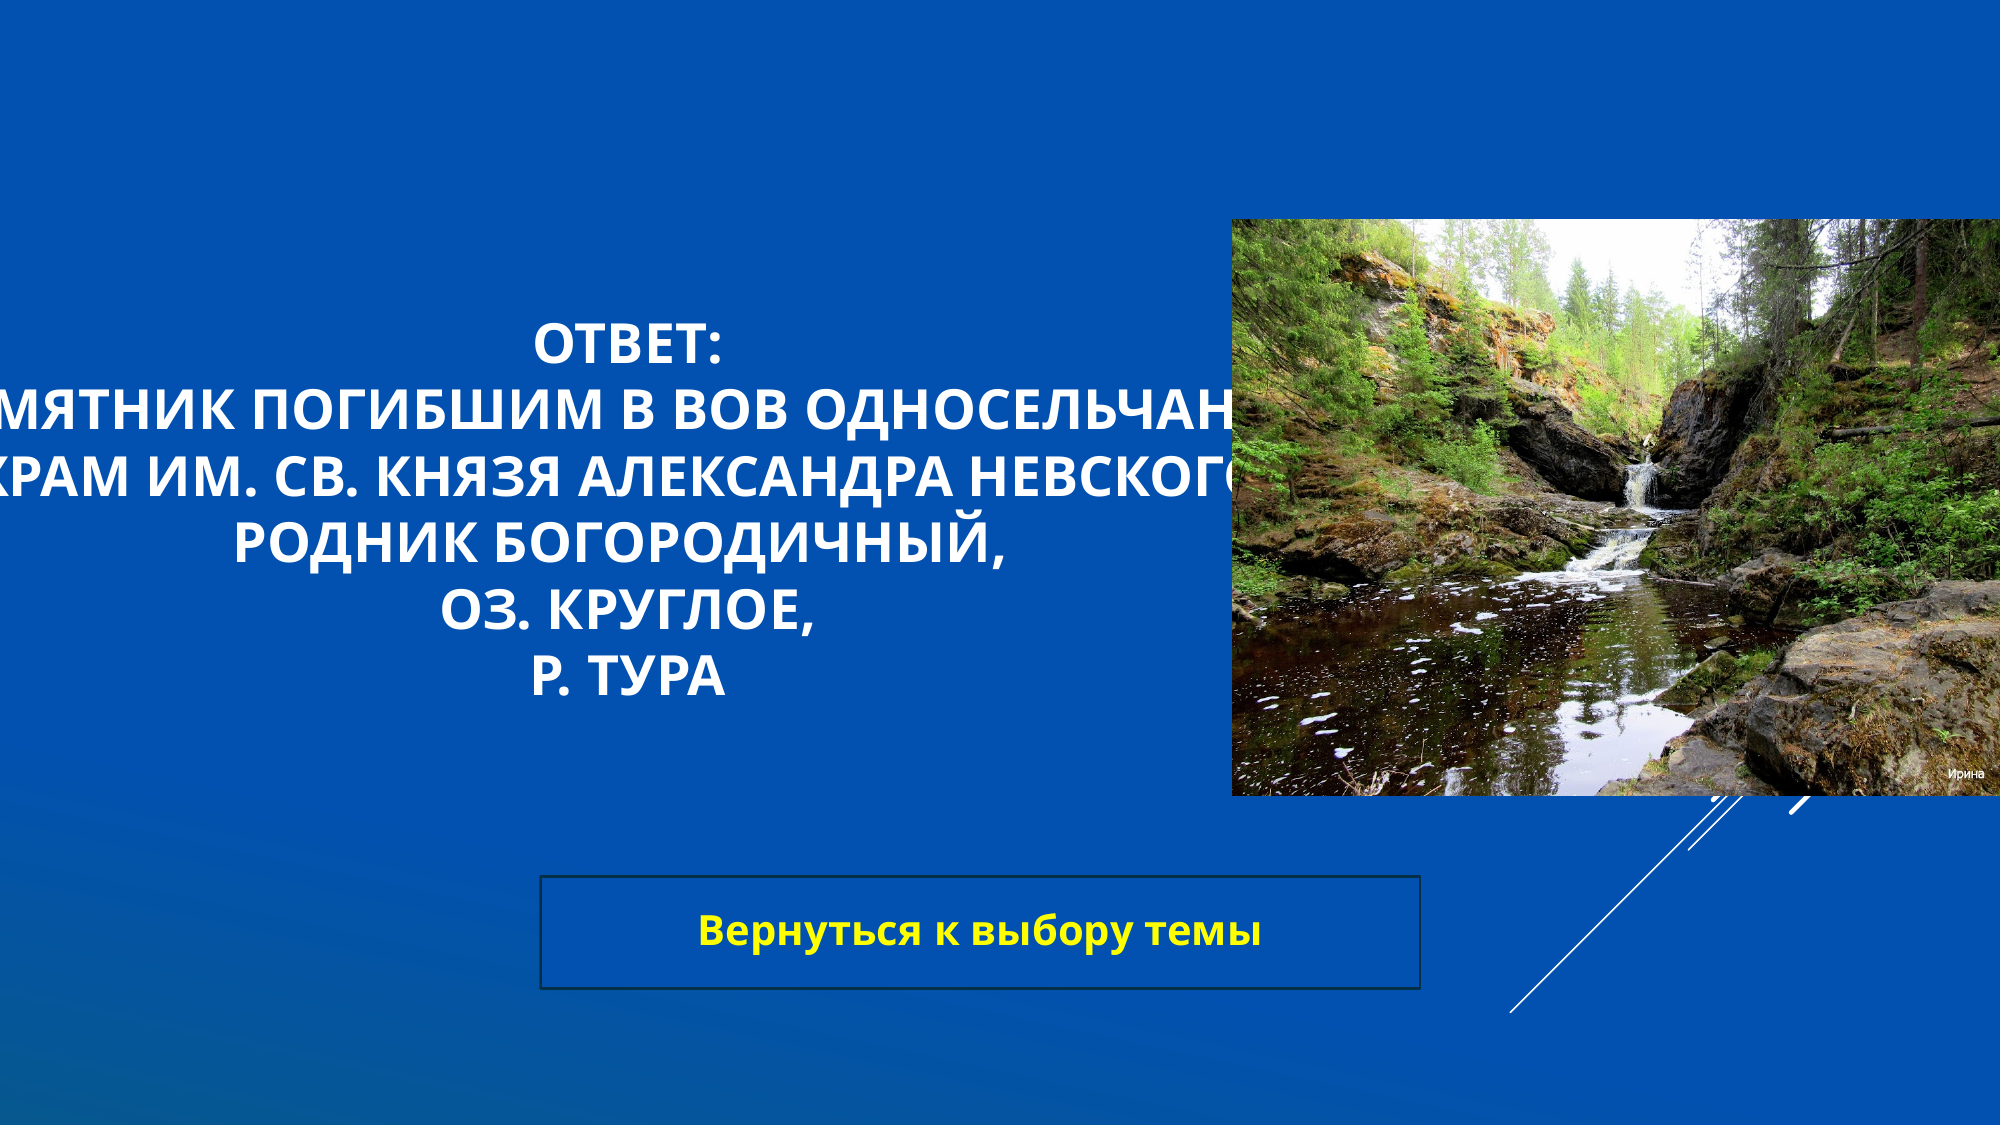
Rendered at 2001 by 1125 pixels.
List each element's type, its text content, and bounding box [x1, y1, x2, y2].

title Ответ: памятник погибшим в вов односельчанам, храм им. Св. князя Александра невского, родник богородичный, оз. Круглое, р. Тура [0, 298, 1232, 717]
picture [1232, 219, 2000, 796]
